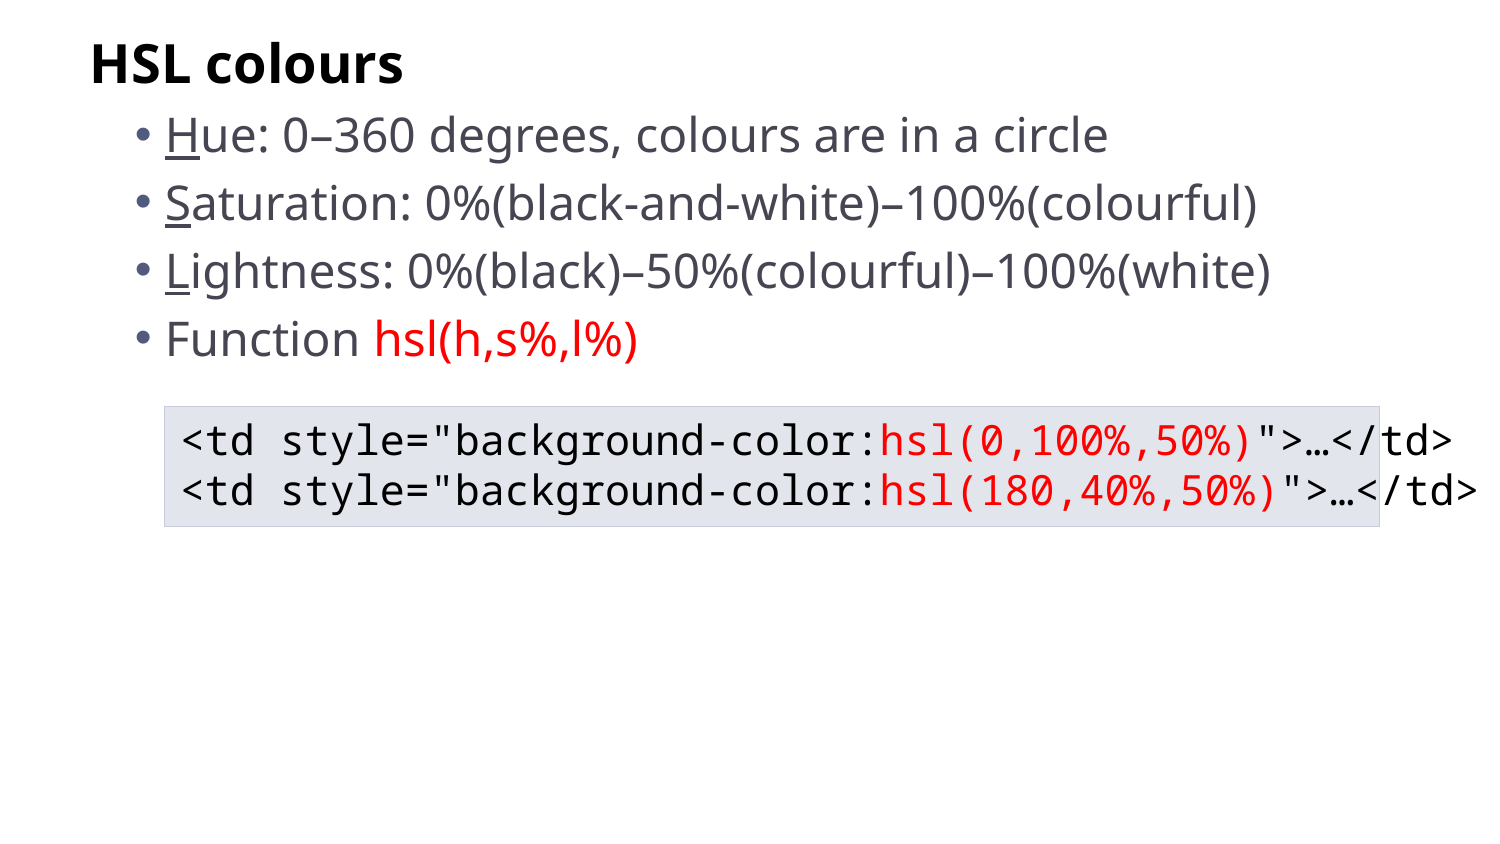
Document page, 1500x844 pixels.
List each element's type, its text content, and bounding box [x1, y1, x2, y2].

list HSL colours Hue: 0–360 degrees, colours are in a circle Saturation: 0%(black-and-white)–100%(colourful) Lightness: 0%(black)–50%(colourful)–100%(white) Function hsl(h,s%,l%) [75, 21, 1475, 835]
text_box <td style="background-color:hsl(0,100%,50%)">…</td> <td style="background-color:hsl(180,40%,50%)">…</td> [164, 406, 1380, 527]
